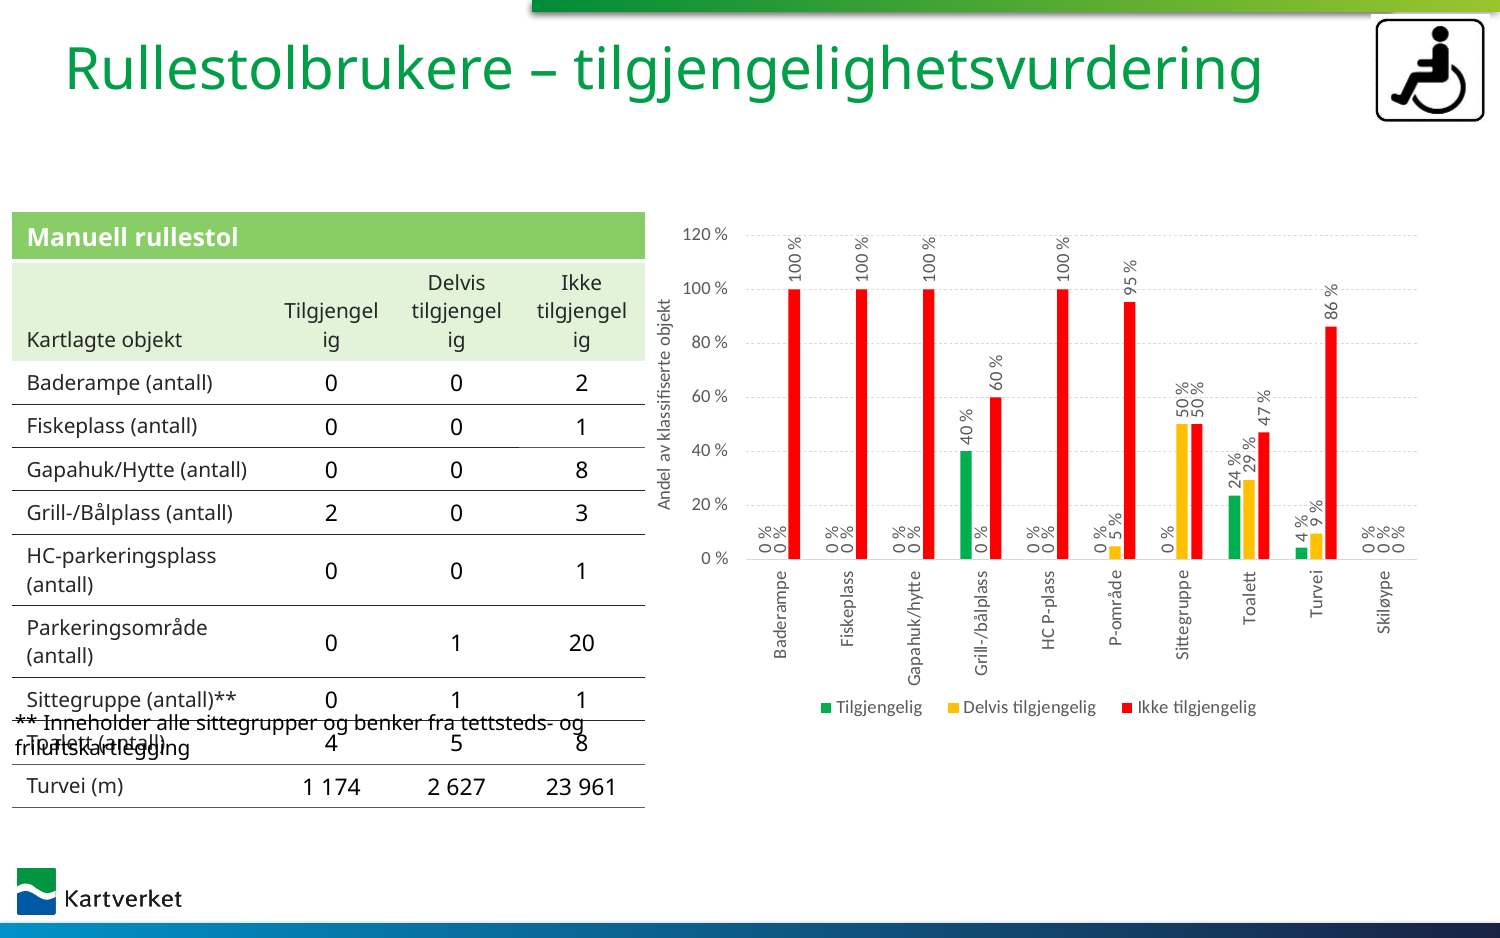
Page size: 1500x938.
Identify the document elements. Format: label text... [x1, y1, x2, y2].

picture [1371, 13, 1491, 127]
text_box ** Inneholder alle sittegrupper og benker fra tettsteds- og friluftskartlegging [0, 702, 745, 768]
table_cell 2 [269, 491, 394, 534]
table_cell Turvei (m) [12, 768, 269, 807]
table_cell 0 [394, 448, 519, 490]
table_cell 0 [394, 491, 519, 534]
table_cell 1 [519, 678, 638, 702]
table_cell 1 [519, 535, 638, 605]
table_cell 1 [519, 405, 638, 447]
text_box Rullestolbrukere – tilgjengelighetsvurdering [49, 12, 1372, 109]
table_cell 8 [519, 448, 638, 490]
table_cell Fiskeplass (antall) [12, 405, 269, 447]
table_cell 2 [519, 361, 638, 404]
table_cell Gapahuk/Hytte (antall) [12, 448, 269, 490]
table_cell Grill-/Bålplass (antall) [12, 491, 269, 534]
table_cell Parkeringsområde (antall) [12, 606, 269, 677]
table_header Manuell rullestol [12, 212, 645, 259]
table_cell 0 [394, 535, 519, 605]
table_cell Tilgjengelig [269, 263, 394, 361]
table_cell 1 [394, 606, 519, 677]
table_cell 23 961 [519, 768, 645, 807]
table_cell 2 627 [394, 768, 519, 807]
table_cell 1 [394, 678, 519, 702]
table_cell 0 [269, 535, 394, 605]
picture [643, 218, 1427, 728]
table_cell Sittegruppe (antall)** [12, 678, 269, 702]
table_cell Delvis tilgjengelig [394, 263, 519, 361]
table_cell 0 [269, 606, 394, 677]
table_cell Baderampe (antall) [12, 361, 269, 404]
table_cell 3 [519, 491, 638, 534]
table_cell Ikke tilgjengelig [519, 263, 638, 361]
table_cell 0 [269, 405, 394, 447]
table_cell 1 174 [269, 768, 394, 807]
table_cell 0 [269, 678, 394, 702]
table_cell 0 [394, 361, 519, 404]
table_cell HC-parkeringsplass (antall) [12, 535, 269, 605]
table_cell 20 [519, 606, 638, 677]
table_cell Kartlagte objekt [12, 263, 269, 361]
table_cell 0 [394, 405, 519, 447]
table_cell 0 [269, 361, 394, 404]
table_cell 0 [269, 448, 394, 490]
